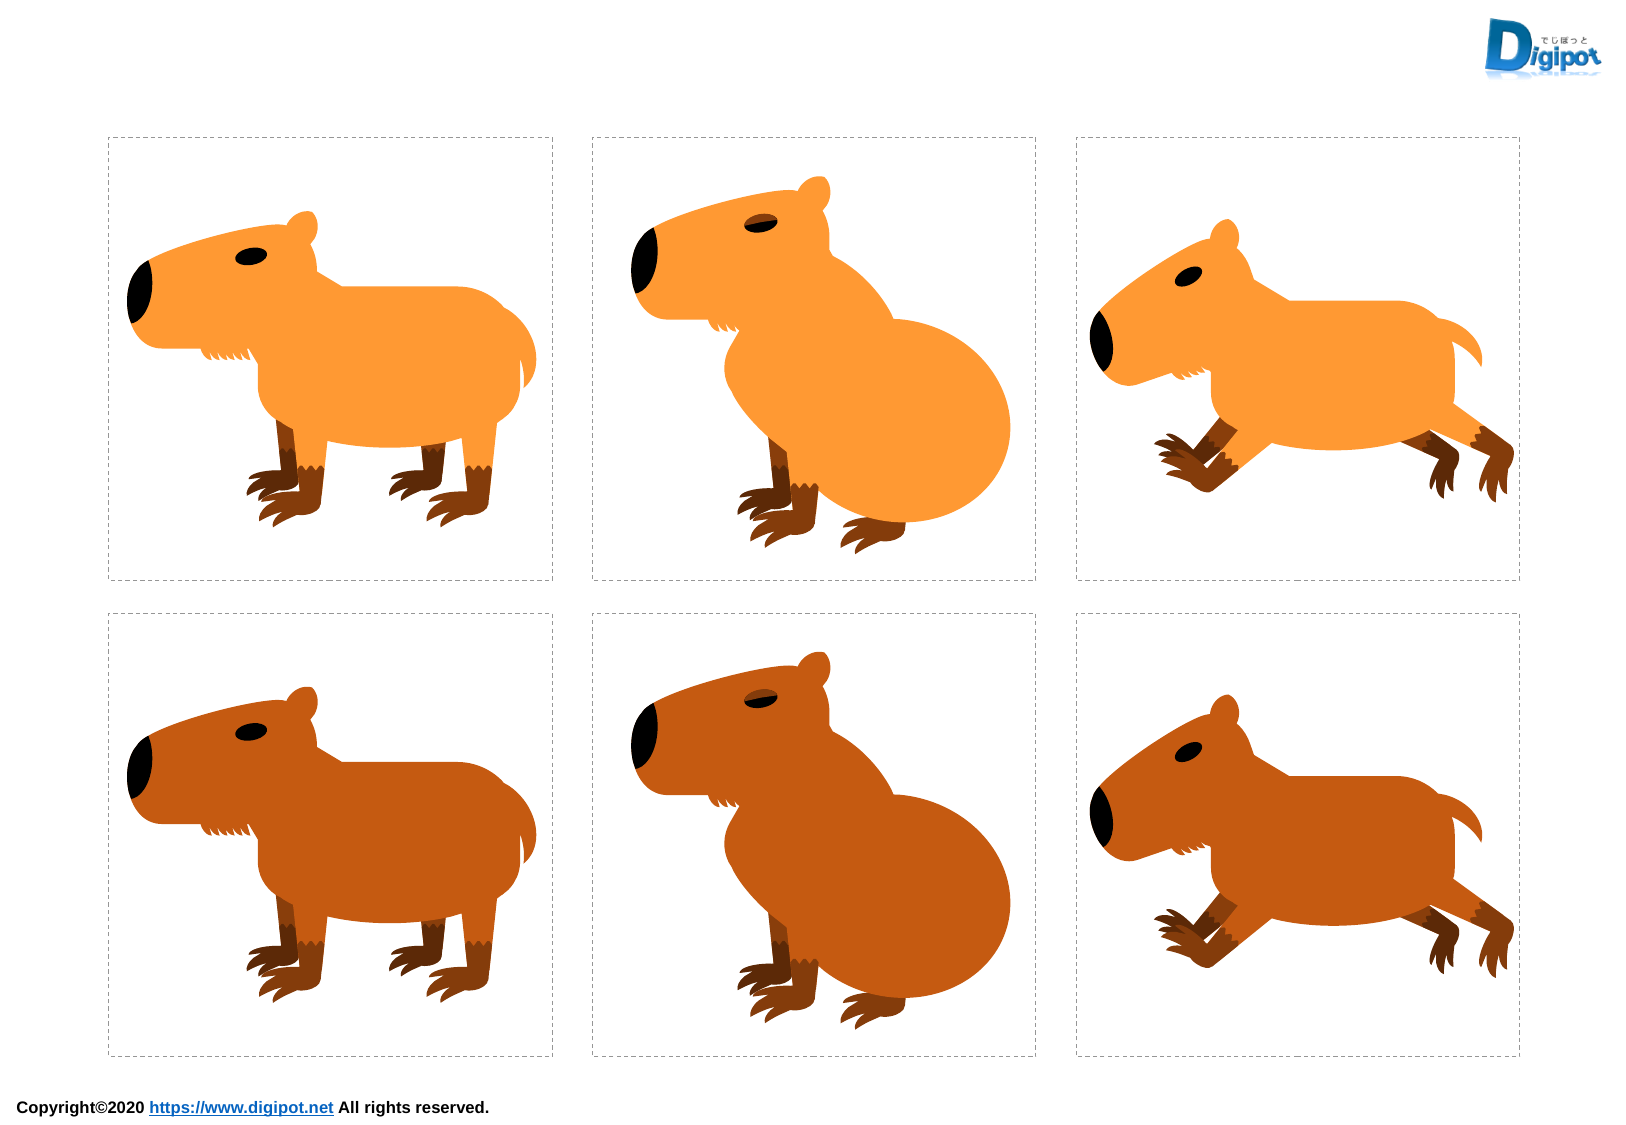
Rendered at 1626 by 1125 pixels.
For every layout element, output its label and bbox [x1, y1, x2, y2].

text_box [126, 211, 537, 528]
picture [1485, 18, 1602, 82]
text_box [126, 686, 537, 1003]
text_box [1089, 694, 1520, 973]
text_box [631, 176, 1011, 555]
text_box [631, 651, 1011, 1030]
text_box [1089, 219, 1520, 498]
